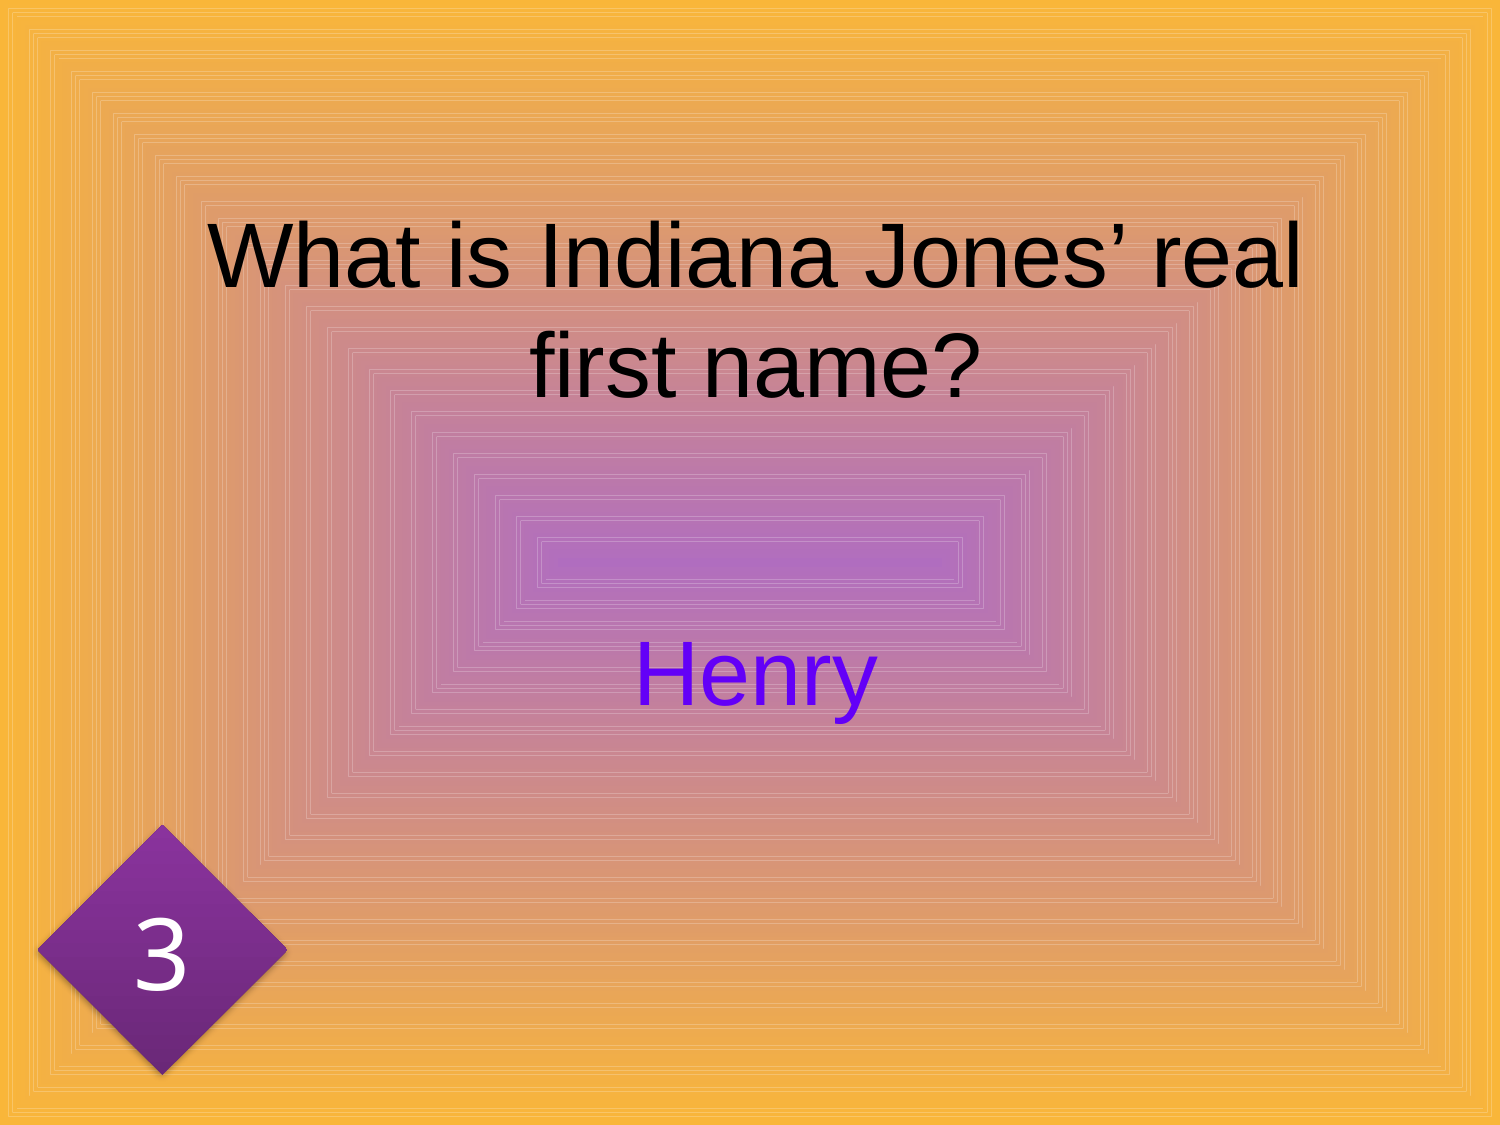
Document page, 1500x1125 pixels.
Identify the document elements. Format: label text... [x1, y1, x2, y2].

text_box 3 [37, 838, 288, 1075]
text_box Henry [112, 500, 1400, 838]
title What is Indiana Jones’ real first name? [112, 137, 1401, 476]
